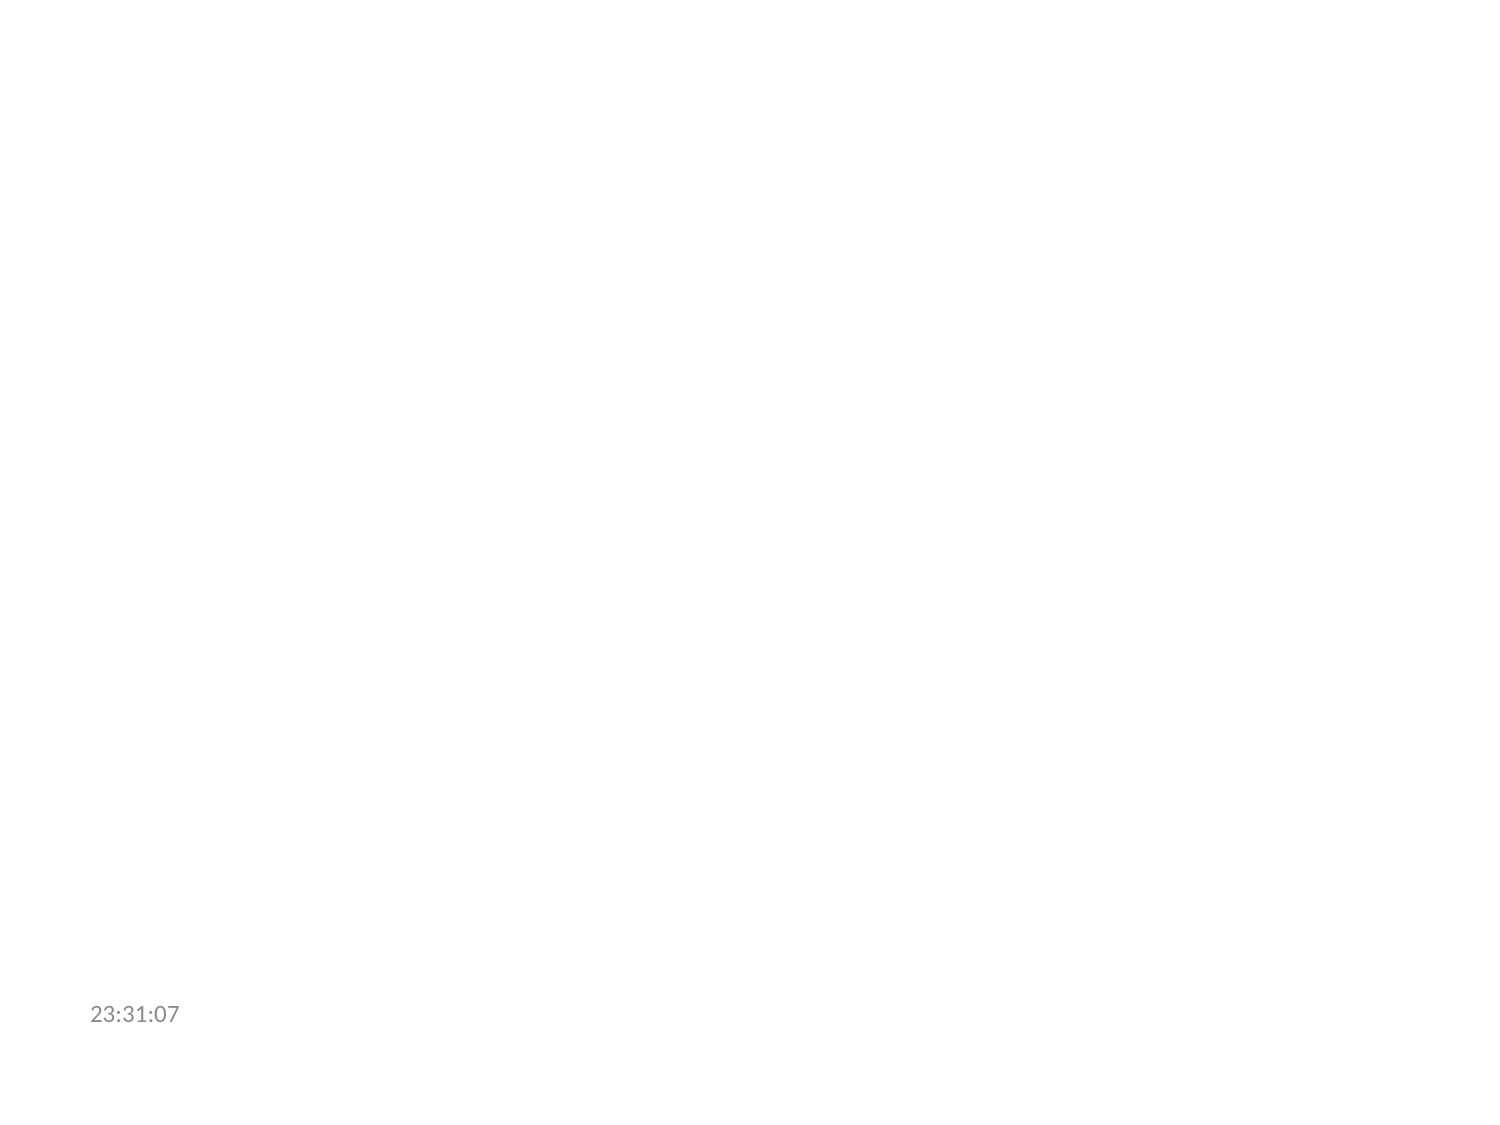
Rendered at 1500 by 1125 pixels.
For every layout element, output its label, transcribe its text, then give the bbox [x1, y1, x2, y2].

text_box 15:35:09 [75, 982, 425, 1043]
